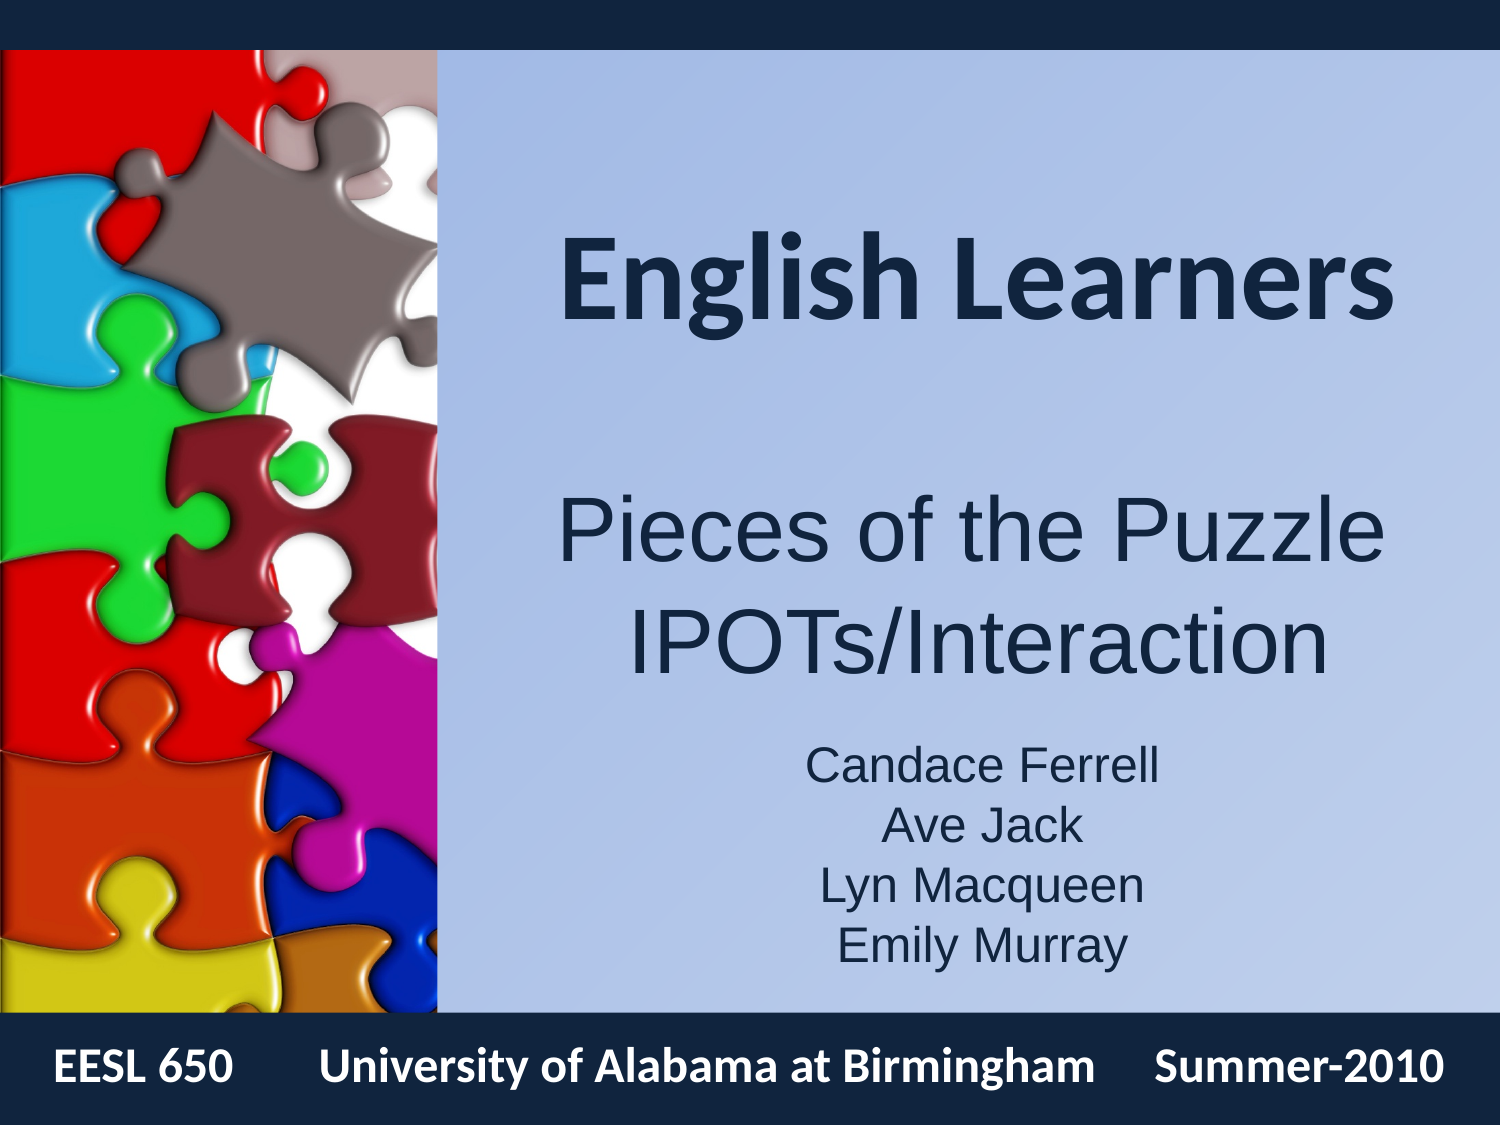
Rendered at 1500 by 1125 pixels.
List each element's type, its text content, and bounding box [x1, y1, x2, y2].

text_box [0, 1010, 1500, 1125]
text_box University of Alabama at Birmingham [303, 1024, 1112, 1100]
text_box IPOTs/Interaction [612, 574, 1347, 700]
text_box Pieces of the Puzzle [541, 462, 1404, 588]
text_box EESL 650 [38, 1024, 249, 1100]
text_box [0, 0, 1500, 52]
text_box English Learners [543, 187, 1412, 353]
text_box Summer-2010 [1139, 1024, 1460, 1100]
text_box Candace Ferrell Ave Jack Lyn Macqueen Emily Murray [789, 724, 1175, 980]
picture [0, 52, 438, 1010]
